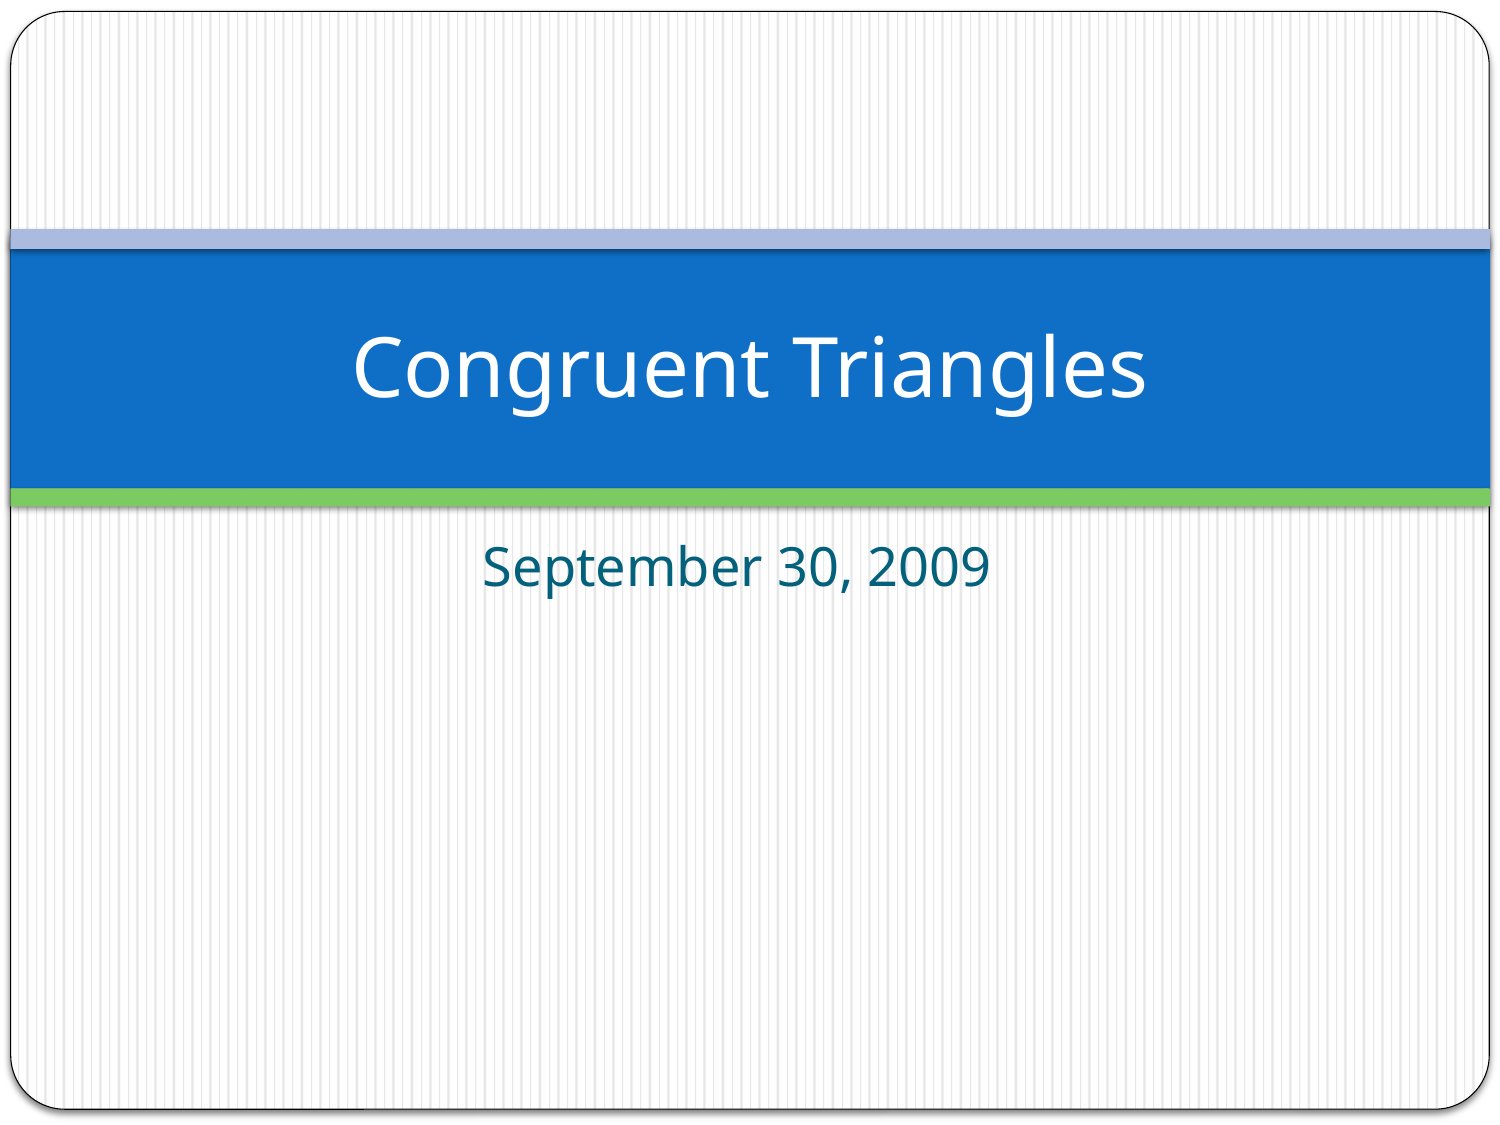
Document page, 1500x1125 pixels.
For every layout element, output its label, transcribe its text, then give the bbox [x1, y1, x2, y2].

title Congruent Triangles [75, 247, 1425, 489]
subtitle September 30, 2009 [212, 525, 1263, 788]
